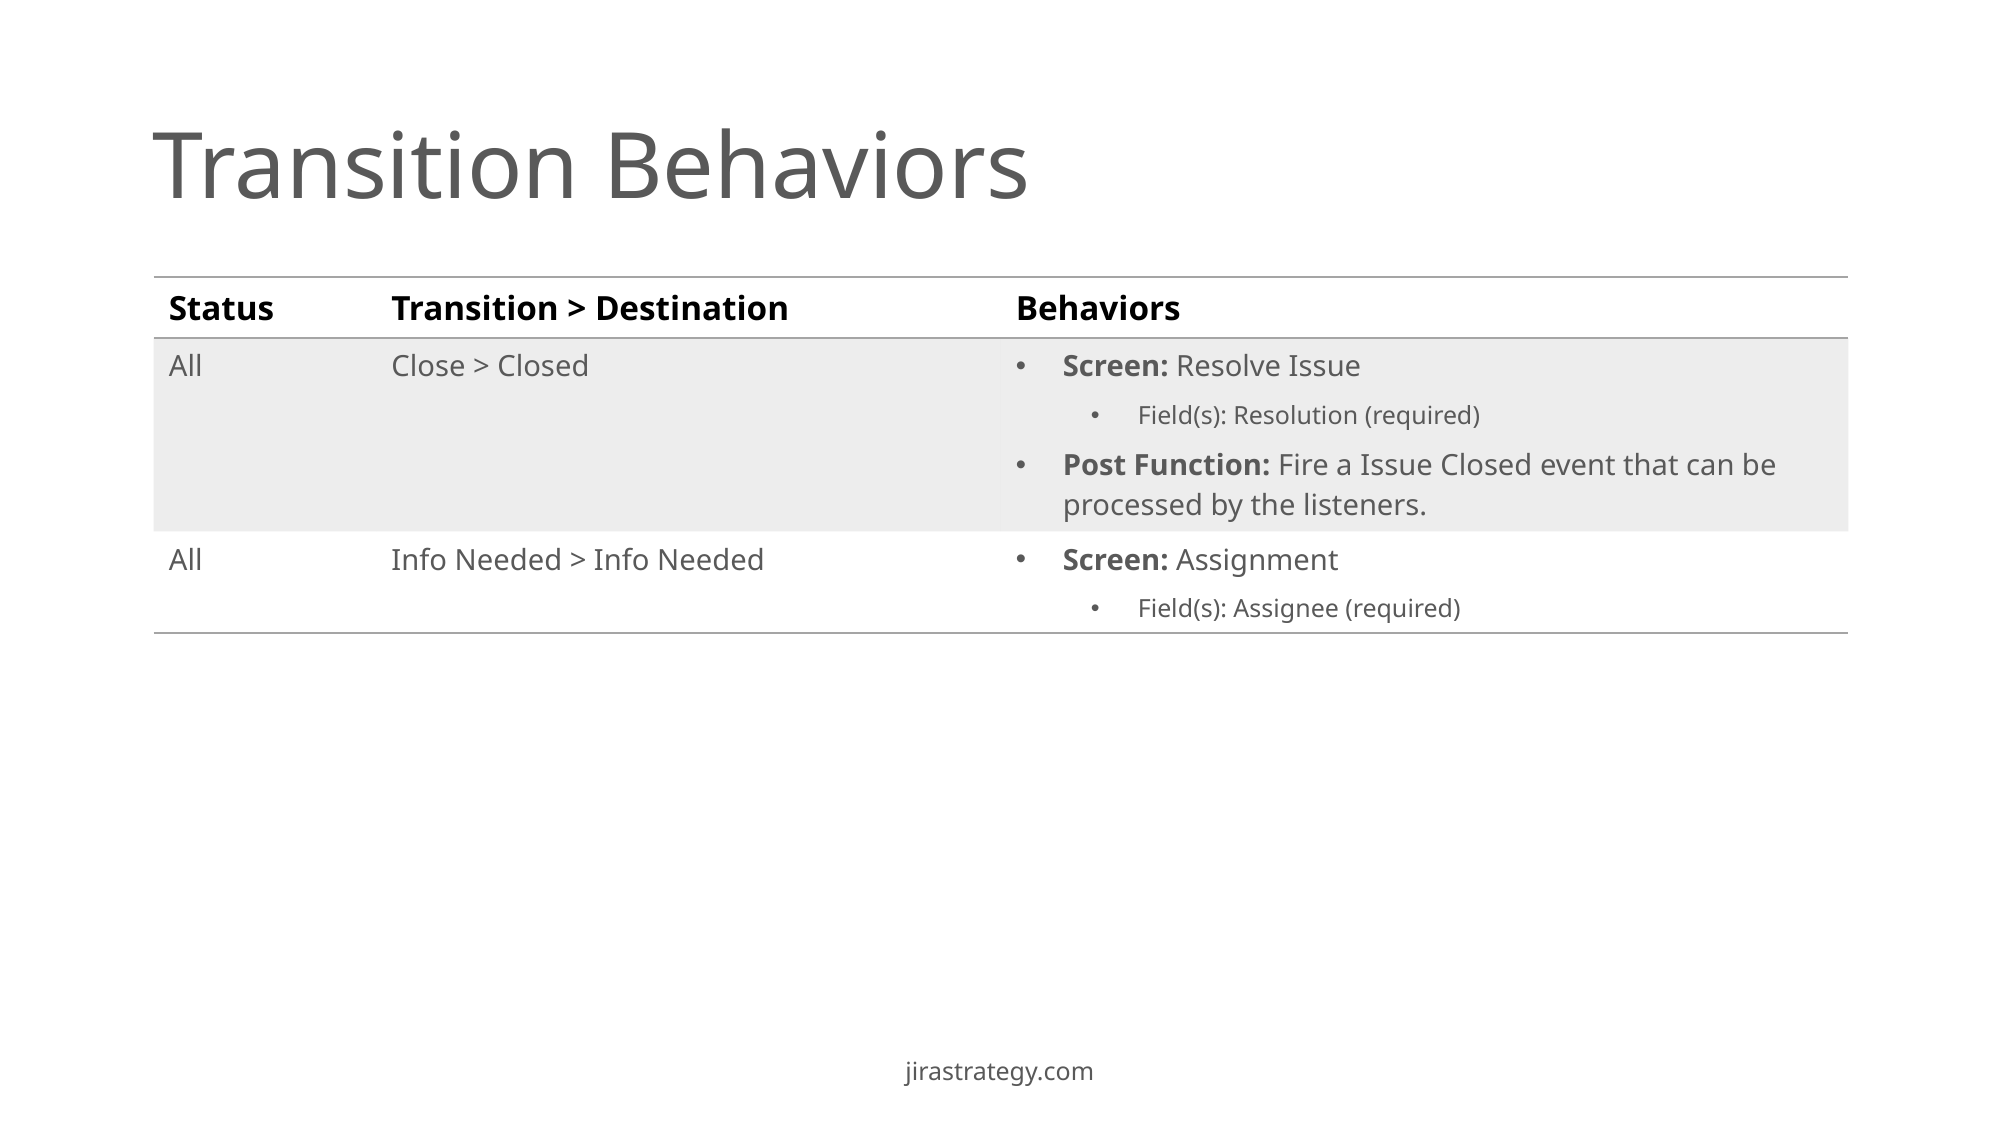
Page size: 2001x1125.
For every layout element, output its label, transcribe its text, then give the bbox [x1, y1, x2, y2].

table_cell Screen: Resolve Issue Field(s): Resolution (required) Post Function: Fire a Issue Closed event that can be processed by the listeners. [1001, 339, 1848, 531]
table_cell Screen: Assignment Field(s): Assignee (required) [1001, 531, 1848, 632]
table_cell All [154, 531, 377, 632]
table_header Status [154, 278, 377, 337]
table_cell All [154, 339, 377, 531]
table_header Transition > Destination [377, 278, 1001, 337]
title Transition Behaviors [137, 59, 1863, 278]
table_cell Close > Closed [377, 339, 1001, 531]
table_header Behaviors [1001, 278, 1848, 337]
table_cell Info Needed > Info Needed [377, 531, 1001, 632]
footer jirastrategy.com [662, 1042, 1338, 1103]
